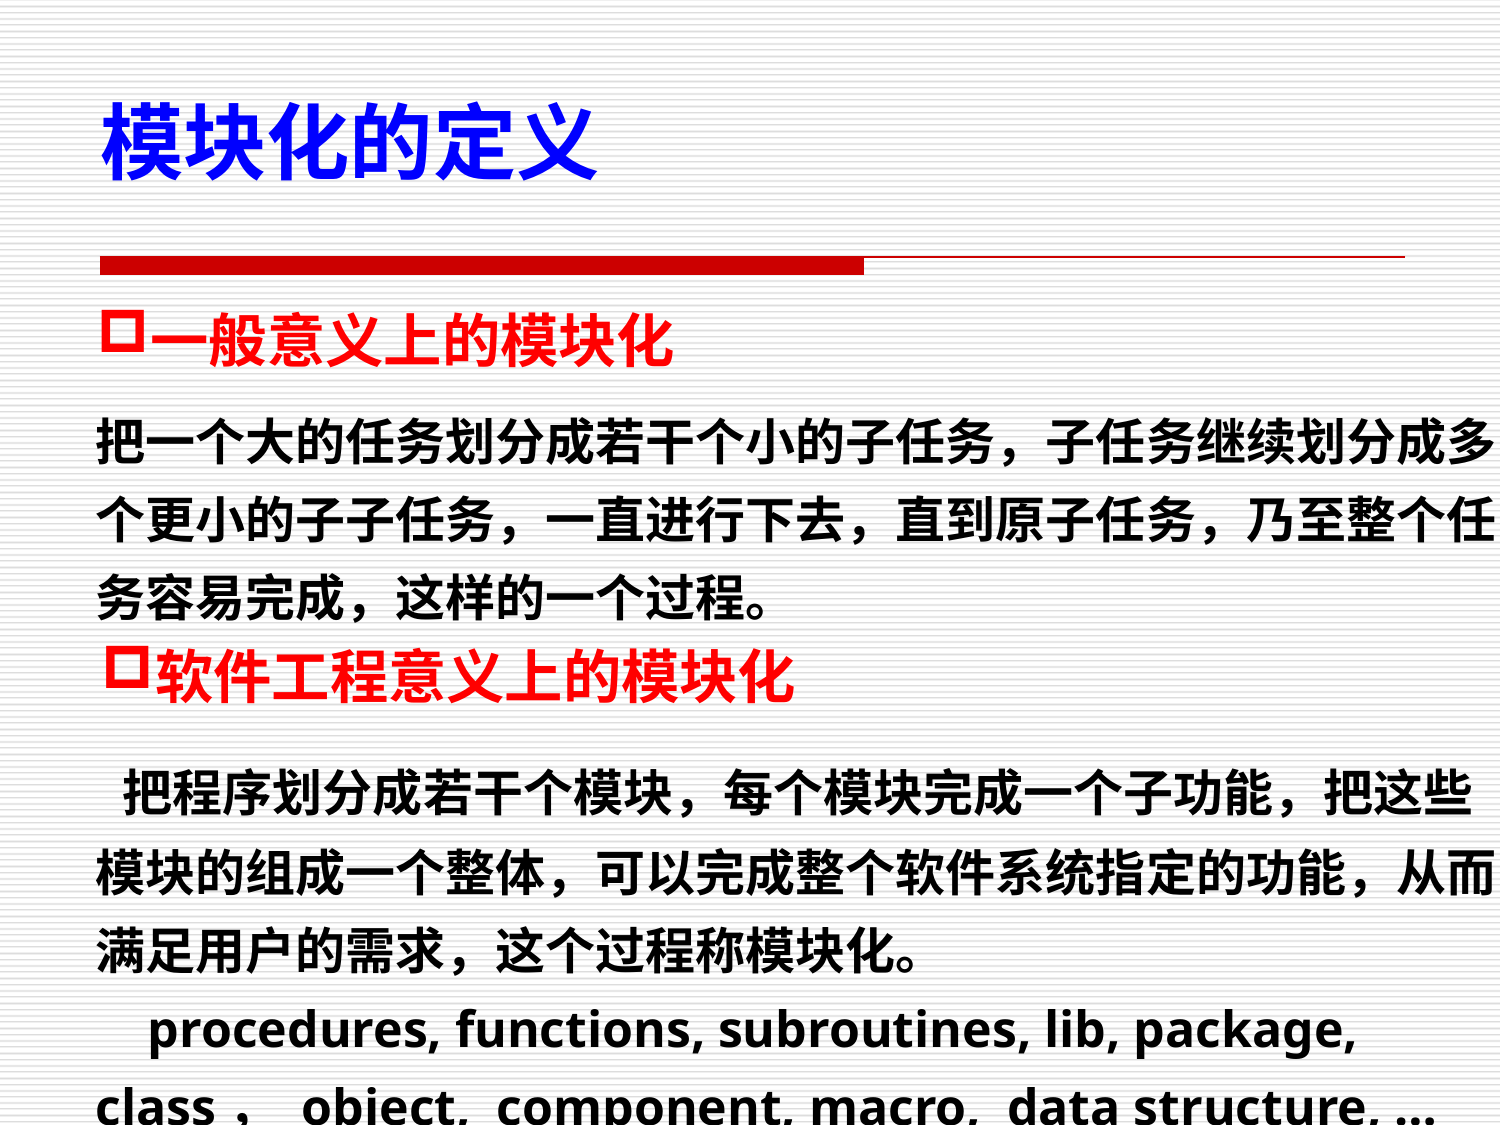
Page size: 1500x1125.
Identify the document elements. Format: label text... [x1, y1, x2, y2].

text_box 一般意义上的模块化 [82, 296, 690, 382]
text_box 把程序划分成若干个模块，每个模块完成一个子功能，把这些模块的组成一个整体，可以完成整个软件系统指定的功能，从而满足用户的需求，这个过程称模块化。 procedures, functions, subroutines, lib, package, class， object, component, macro, data structure, … [95, 732, 1500, 1125]
text_box 软件工程意义上的模块化 [86, 632, 812, 718]
text_box 把一个大的任务划分成若干个小的子任务，子任务继续划分成多个更小的子子任务，一直进行下去，直到原子任务，乃至整个任务容易完成，这样的一个过程。 [95, 392, 1500, 627]
picture [0, 0, 1500, 1125]
text_box 模块化的定义 [100, 90, 691, 191]
